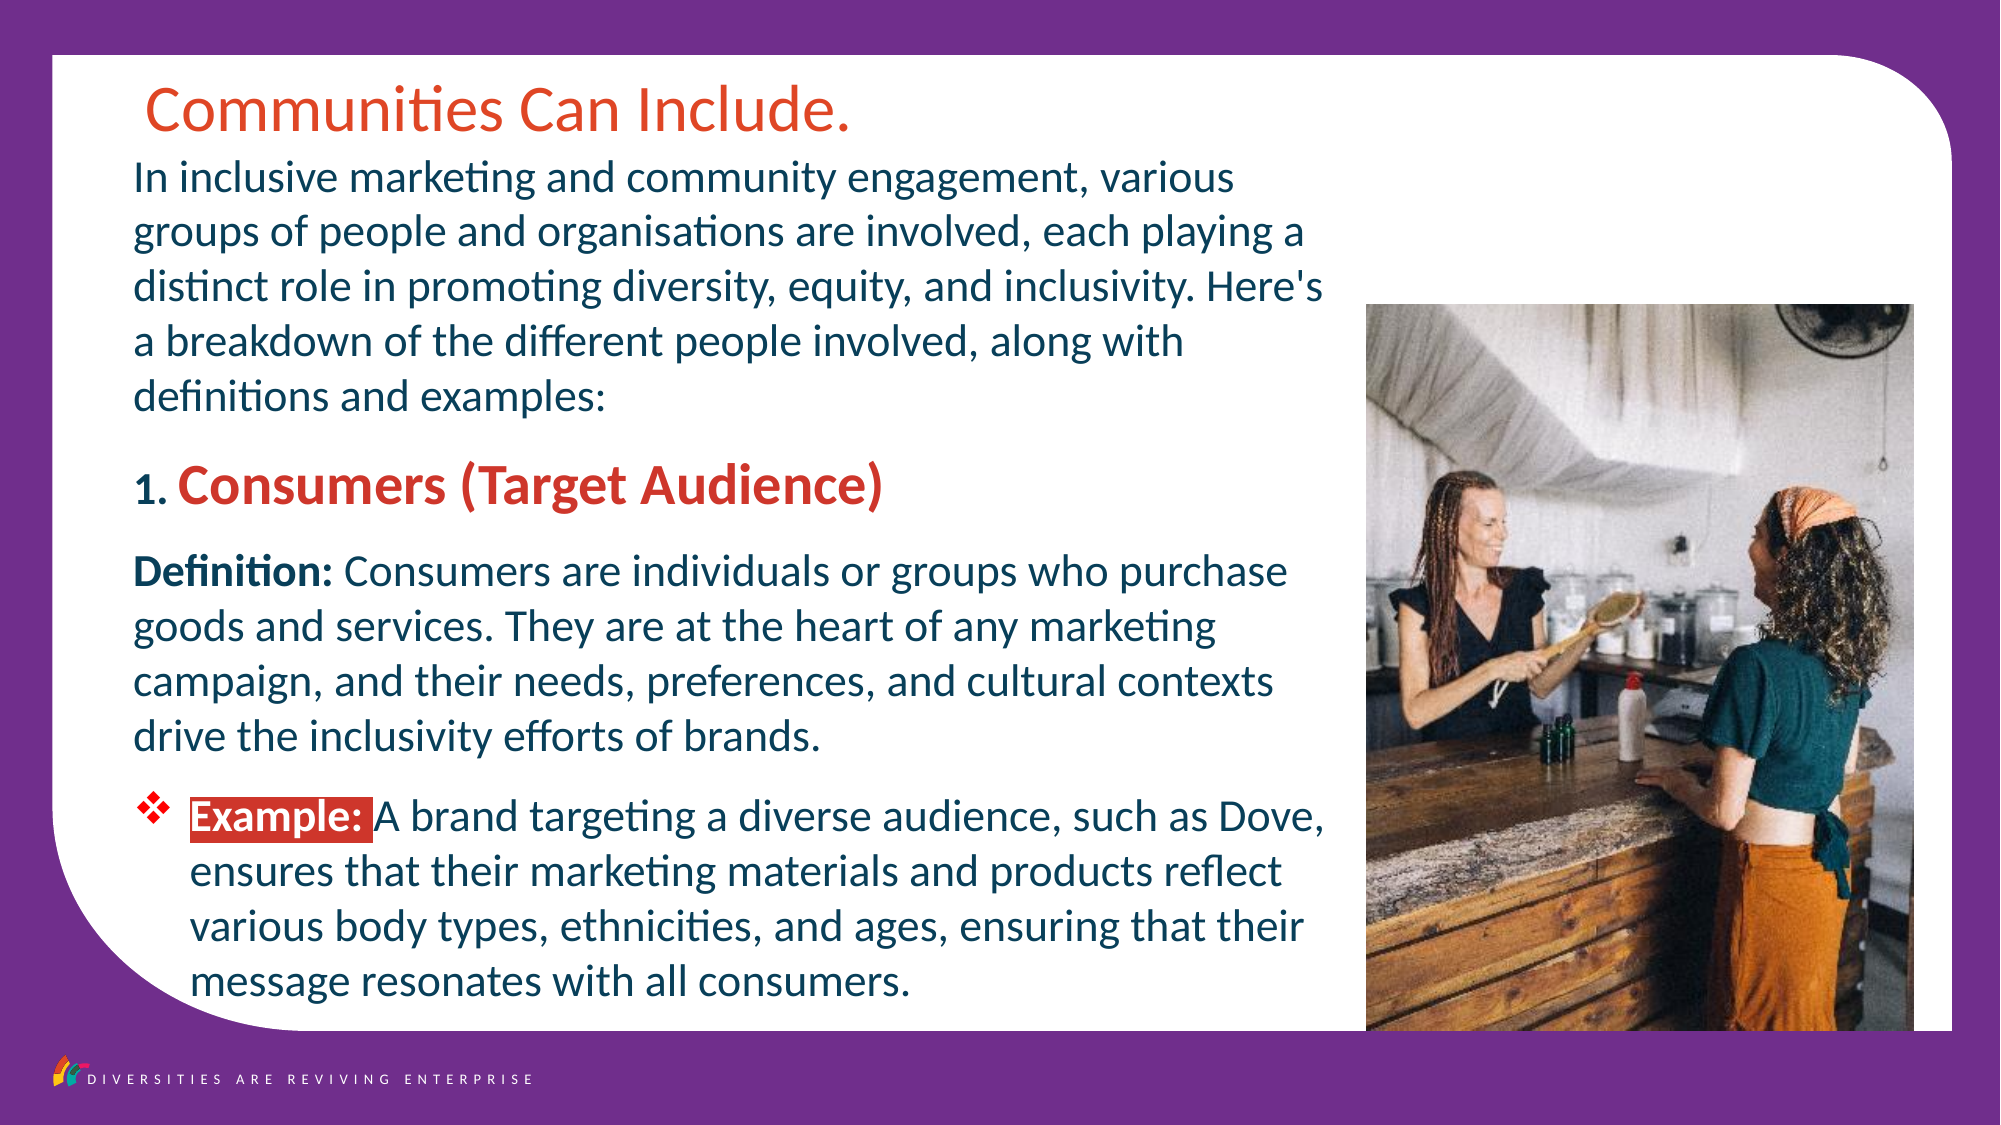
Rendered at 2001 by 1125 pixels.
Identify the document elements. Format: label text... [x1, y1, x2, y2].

list In inclusive marketing and community engagement, various groups of people and organisations are involved, each playing a distinct role in promoting diversity, equity, and inclusivity. Here's a breakdown of the different people involved, along with definitions and examples: 1. Consumers (Target Audience) Definition: Consumers are individuals or groups who purchase goods and services. They are at the heart of any marketing campaign, and their needs, preferences, and cultural contexts drive the inclusivity efforts of brands. Example: A brand targeting a diverse audience, such as Dove, ensures that their marketing materials and products reflect various body types, ethnicities, and ages, ensuring that their message resonates with all consumers. [118, 138, 1367, 771]
picture [1366, 304, 1914, 1031]
list Communities Can Include. [130, 66, 1869, 198]
